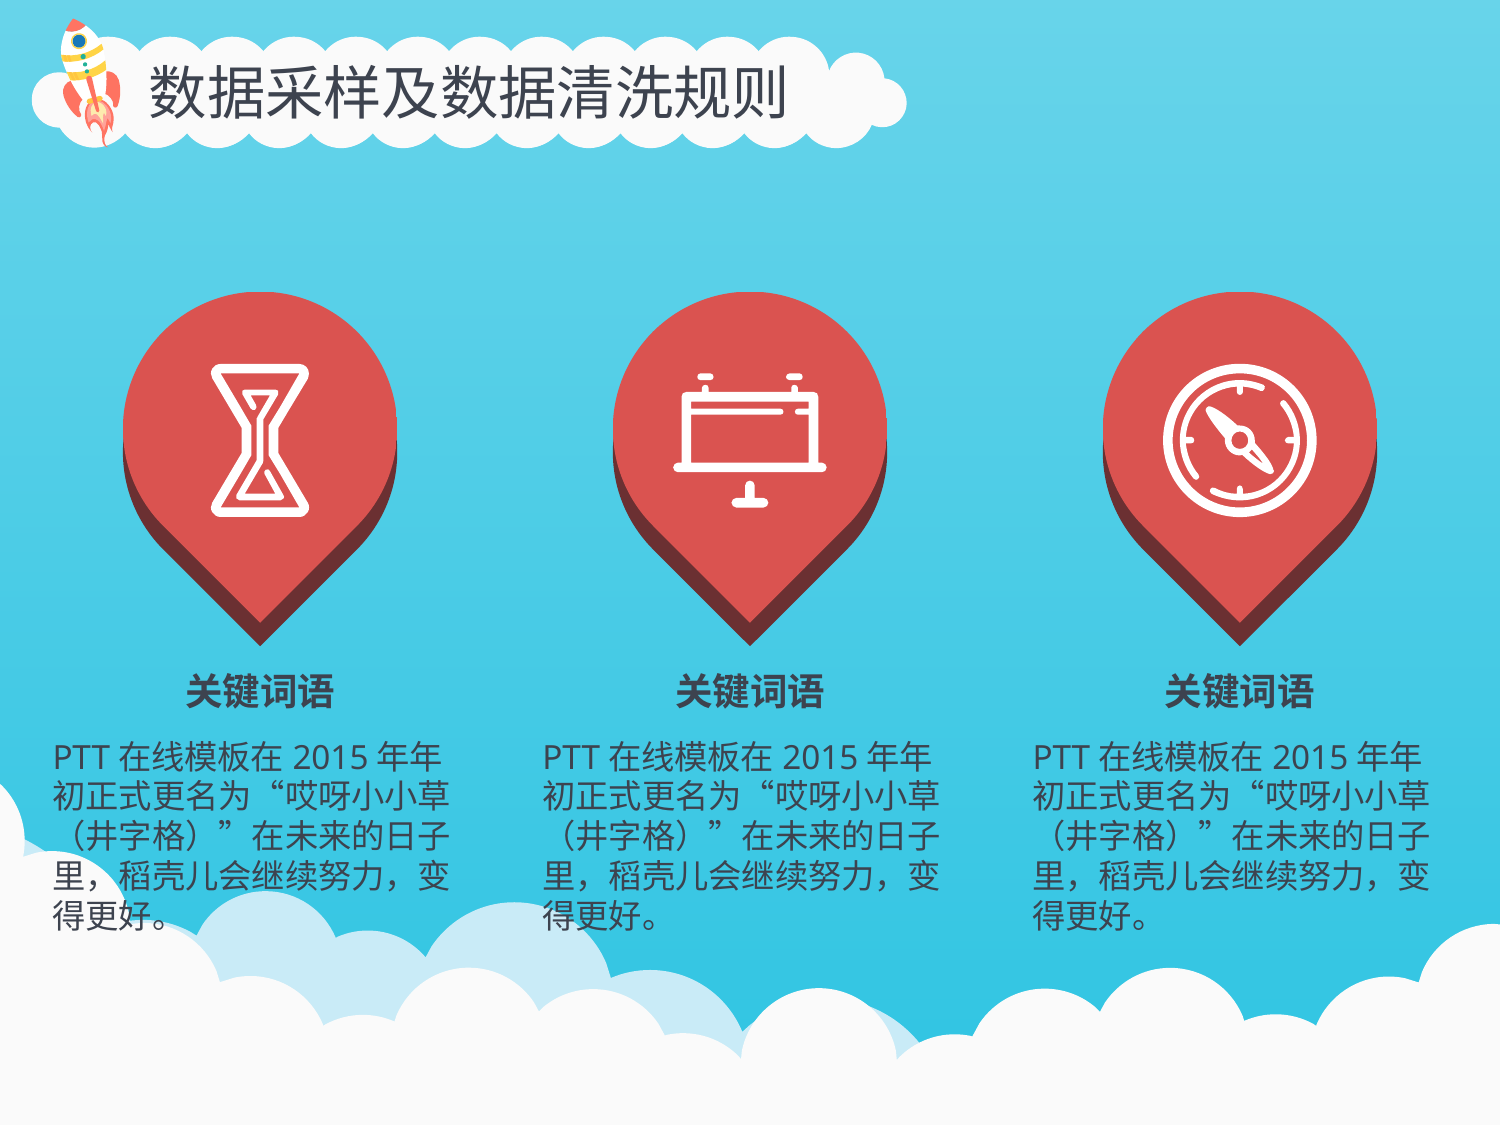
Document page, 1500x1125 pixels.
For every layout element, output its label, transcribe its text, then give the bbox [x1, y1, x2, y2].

text_box PTT在线模板在2015年年初正式更名为“哎呀小小草（井字格）”在未来的日子里，稻壳儿会继续努力，变得更好。 [1017, 728, 1463, 943]
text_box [122, 291, 398, 590]
text_box 关键词语 [660, 660, 840, 721]
text_box PTT在线模板在2015年年初正式更名为“哎呀小小草（井字格）”在未来的日子里，稻壳儿会继续努力，变得更好。 [527, 728, 973, 943]
text_box PTT在线模板在2015年年初正式更名为“哎呀小小草（井字格）”在未来的日子里，稻壳儿会继续努力，变得更好。 [37, 728, 483, 943]
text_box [31, 18, 907, 149]
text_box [1102, 291, 1378, 590]
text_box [210, 363, 310, 517]
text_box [673, 373, 827, 508]
text_box 关键词语 [1149, 660, 1330, 721]
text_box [612, 291, 888, 590]
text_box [1163, 363, 1317, 518]
text_box 关键词语 [170, 660, 350, 721]
